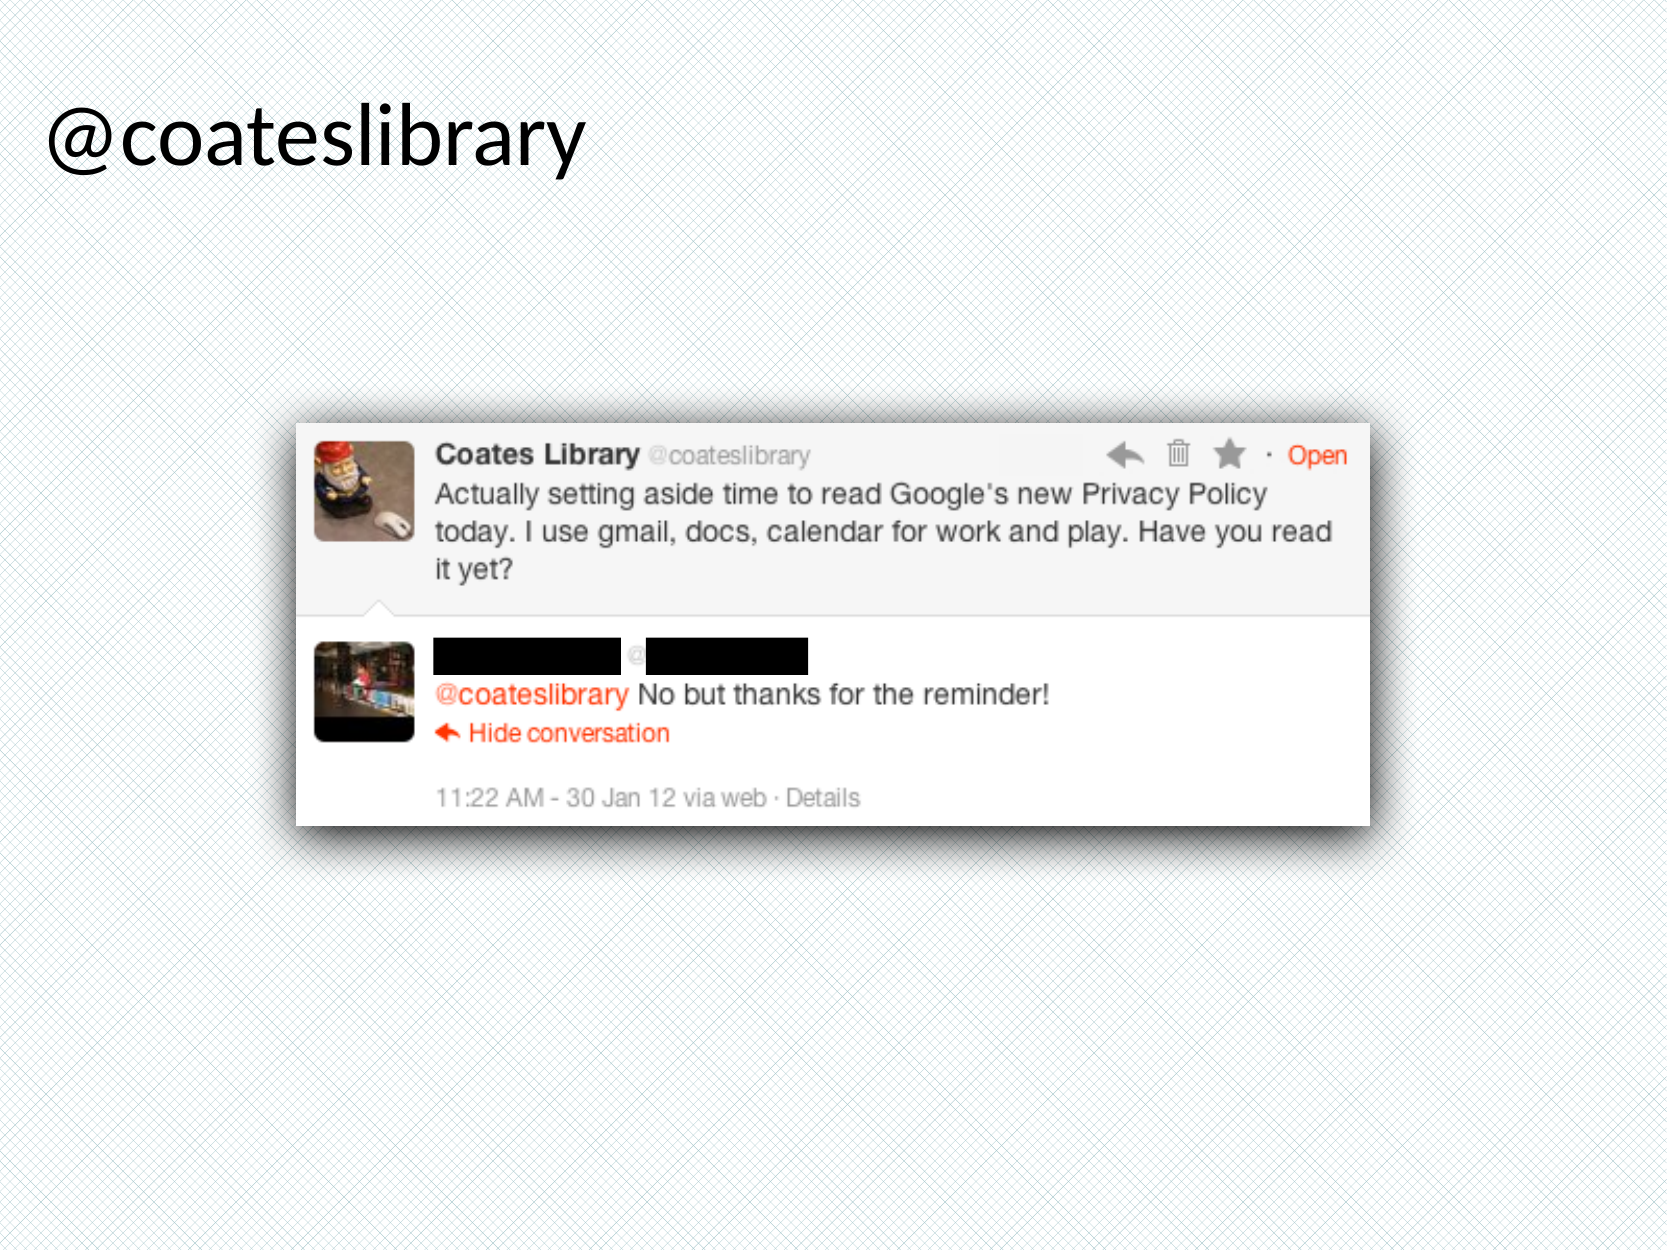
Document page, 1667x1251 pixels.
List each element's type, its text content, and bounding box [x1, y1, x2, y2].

picture [296, 423, 1370, 827]
title @coateslibrary [40, 83, 1624, 231]
